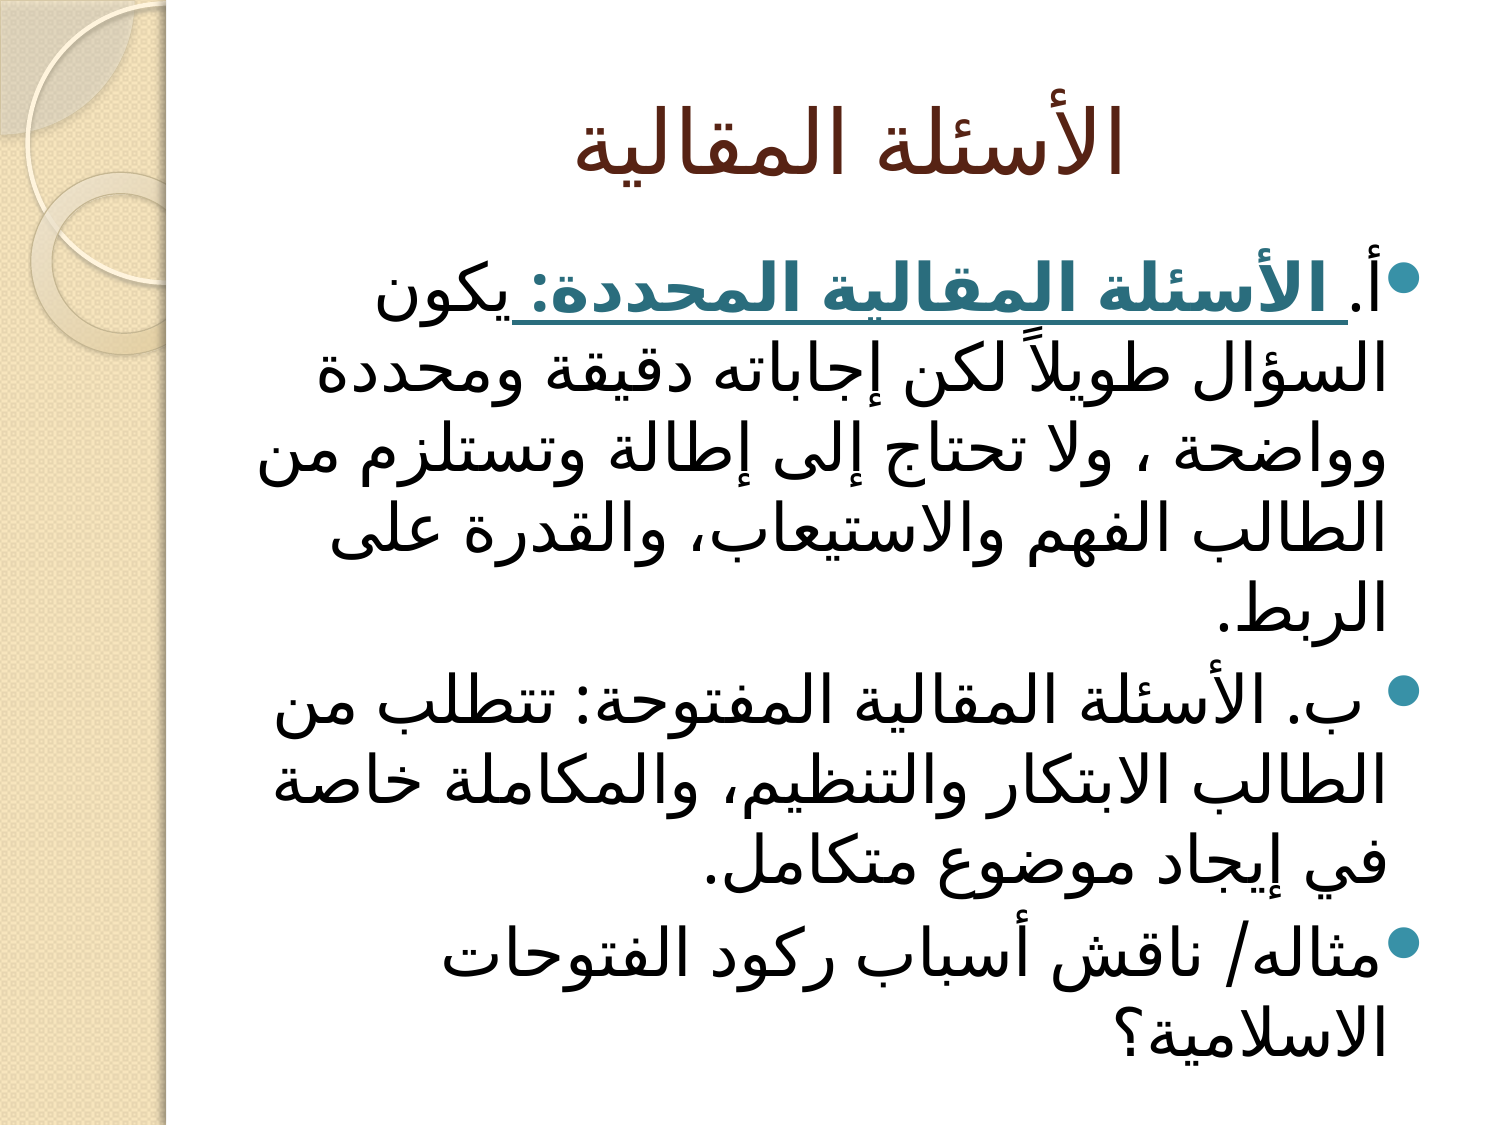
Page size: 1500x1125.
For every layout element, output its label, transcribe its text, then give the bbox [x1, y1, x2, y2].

title الأسئلة المقالية [235, 45, 1466, 233]
list أ. الأسئلة المقالية المحددة: يكون السؤال طويلاً لكن إجاباته دقيقة ومحددة وواضحة ، ولا تحتاج إلى إطالة وتستلزم من الطالب الفهم والاستيعاب، والقدرة على الربط. ب. الأسئلة المقالية المفتوحة: تتطلب من الطالب الابتكار والتنظيم، والمكاملة خاصة في إيجاد موضوع متكامل. مثاله/ ناقش أسباب ركود الفتوحات الاسلامية؟ [235, 237, 1466, 1025]
